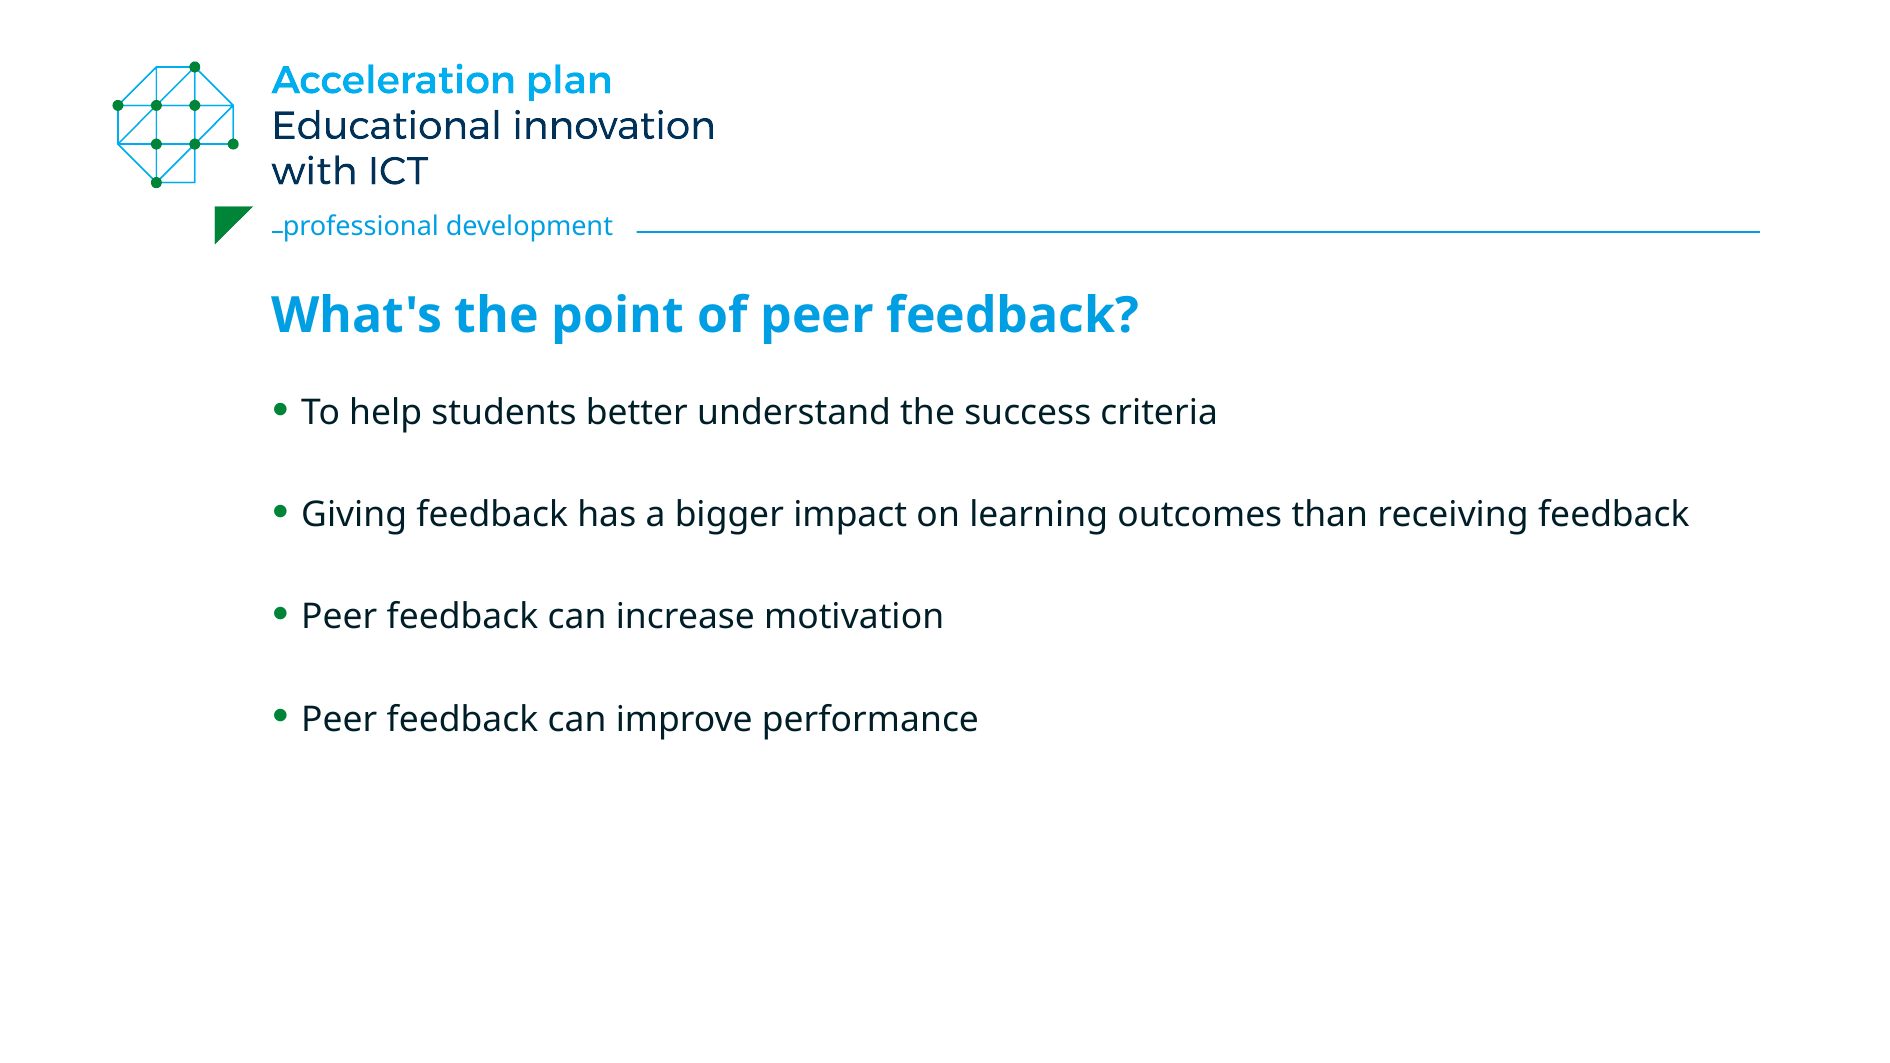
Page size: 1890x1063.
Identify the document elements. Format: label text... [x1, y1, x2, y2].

list To help students better understand the success criteria Giving feedback has a bigger impact on learning outcomes than receiving feedback Peer feedback can increase motivation Peer feedback can improve performance [271, 380, 1735, 986]
title What's the point of peer feedback? [271, 282, 1735, 344]
picture [0, 0, 717, 247]
